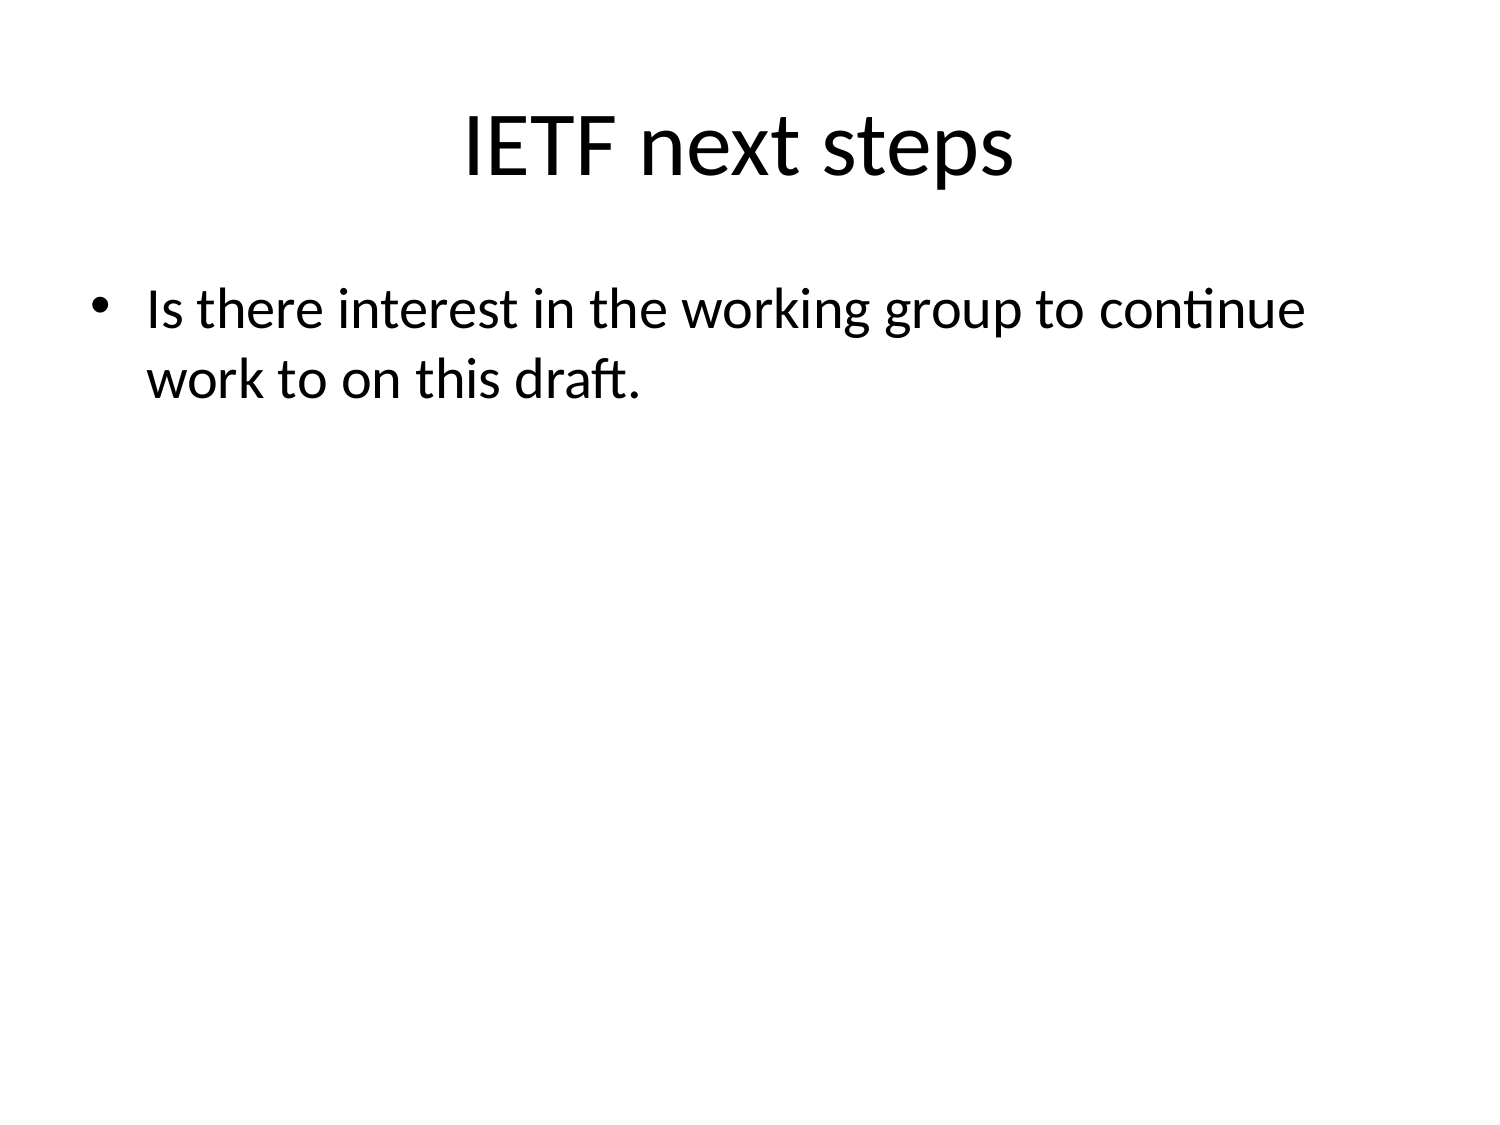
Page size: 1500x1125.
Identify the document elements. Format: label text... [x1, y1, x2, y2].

list Is there interest in the working group to continue work to on this draft. [75, 262, 1425, 1005]
title IETF next steps [75, 45, 1425, 233]
